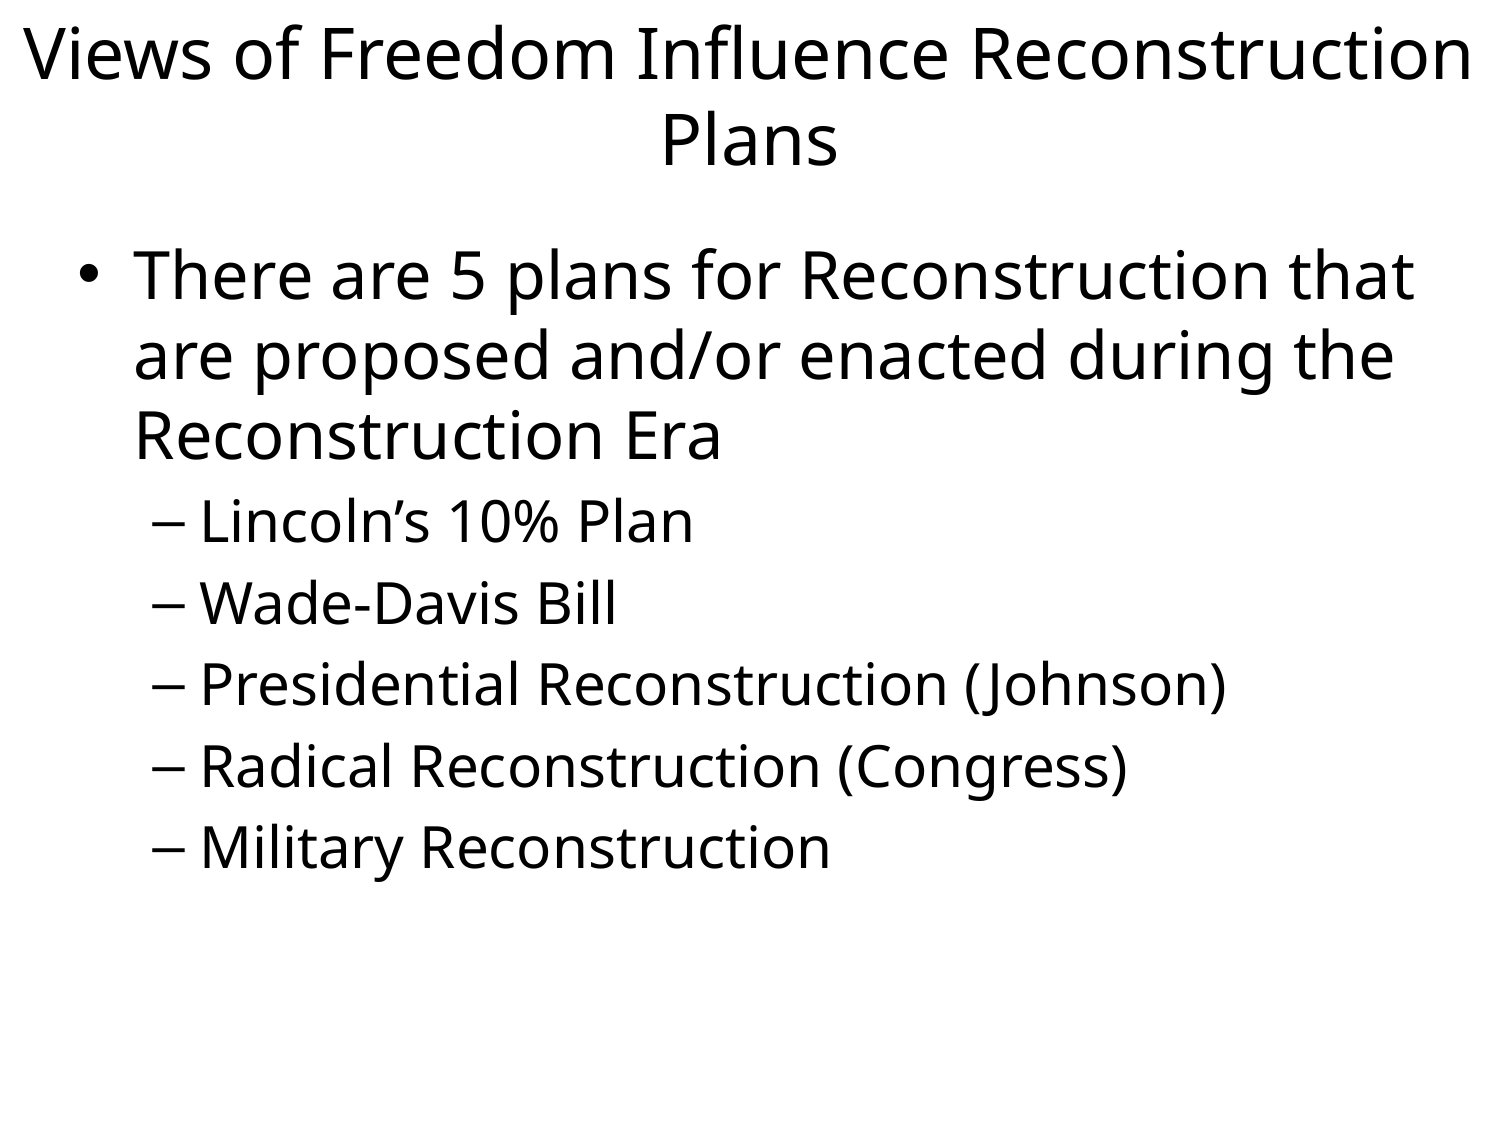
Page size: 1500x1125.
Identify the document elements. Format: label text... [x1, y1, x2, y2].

title Views of Freedom Influence Reconstruction Plans [0, 0, 1500, 188]
list There are 5 plans for Reconstruction that are proposed and/or enacted during the Reconstruction Era Lincoln’s 10% Plan Wade-Davis Bill Presidential Reconstruction (Johnson) Radical Reconstruction (Congress) Military Reconstruction [62, 224, 1463, 968]
